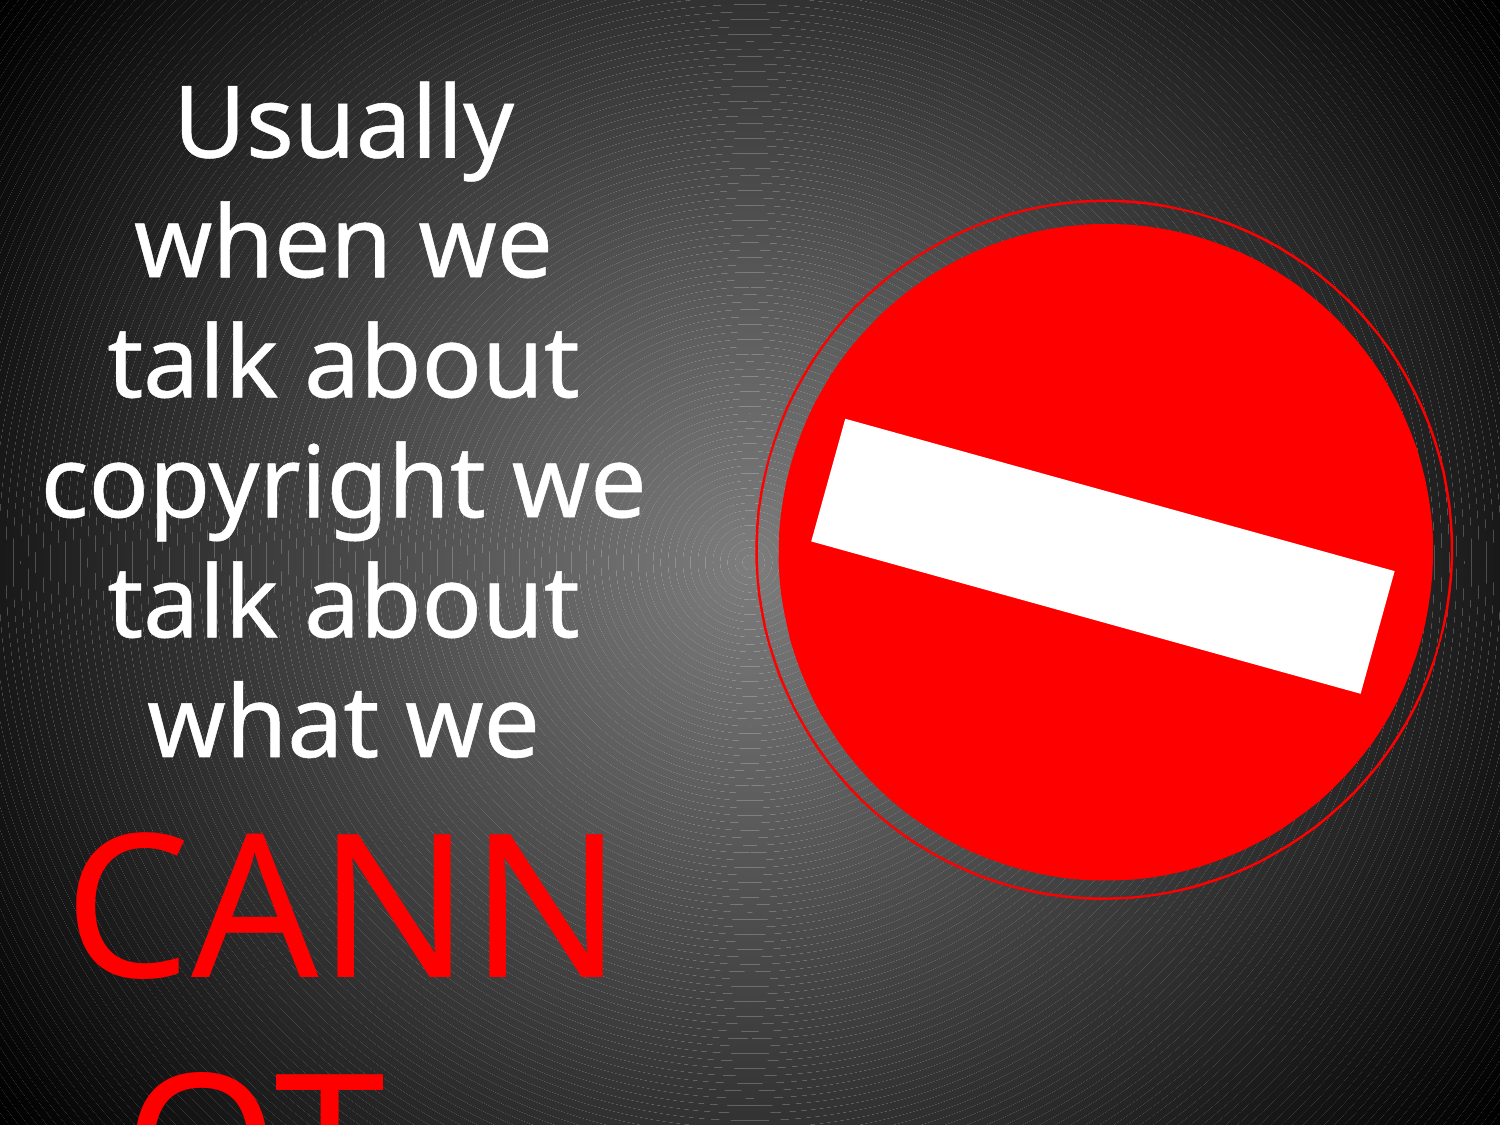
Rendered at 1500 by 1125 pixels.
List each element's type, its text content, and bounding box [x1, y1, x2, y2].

text_box Usually when we talk about copyright we talk about what we CANNOT do! [24, 49, 663, 1125]
picture [755, 199, 1454, 901]
